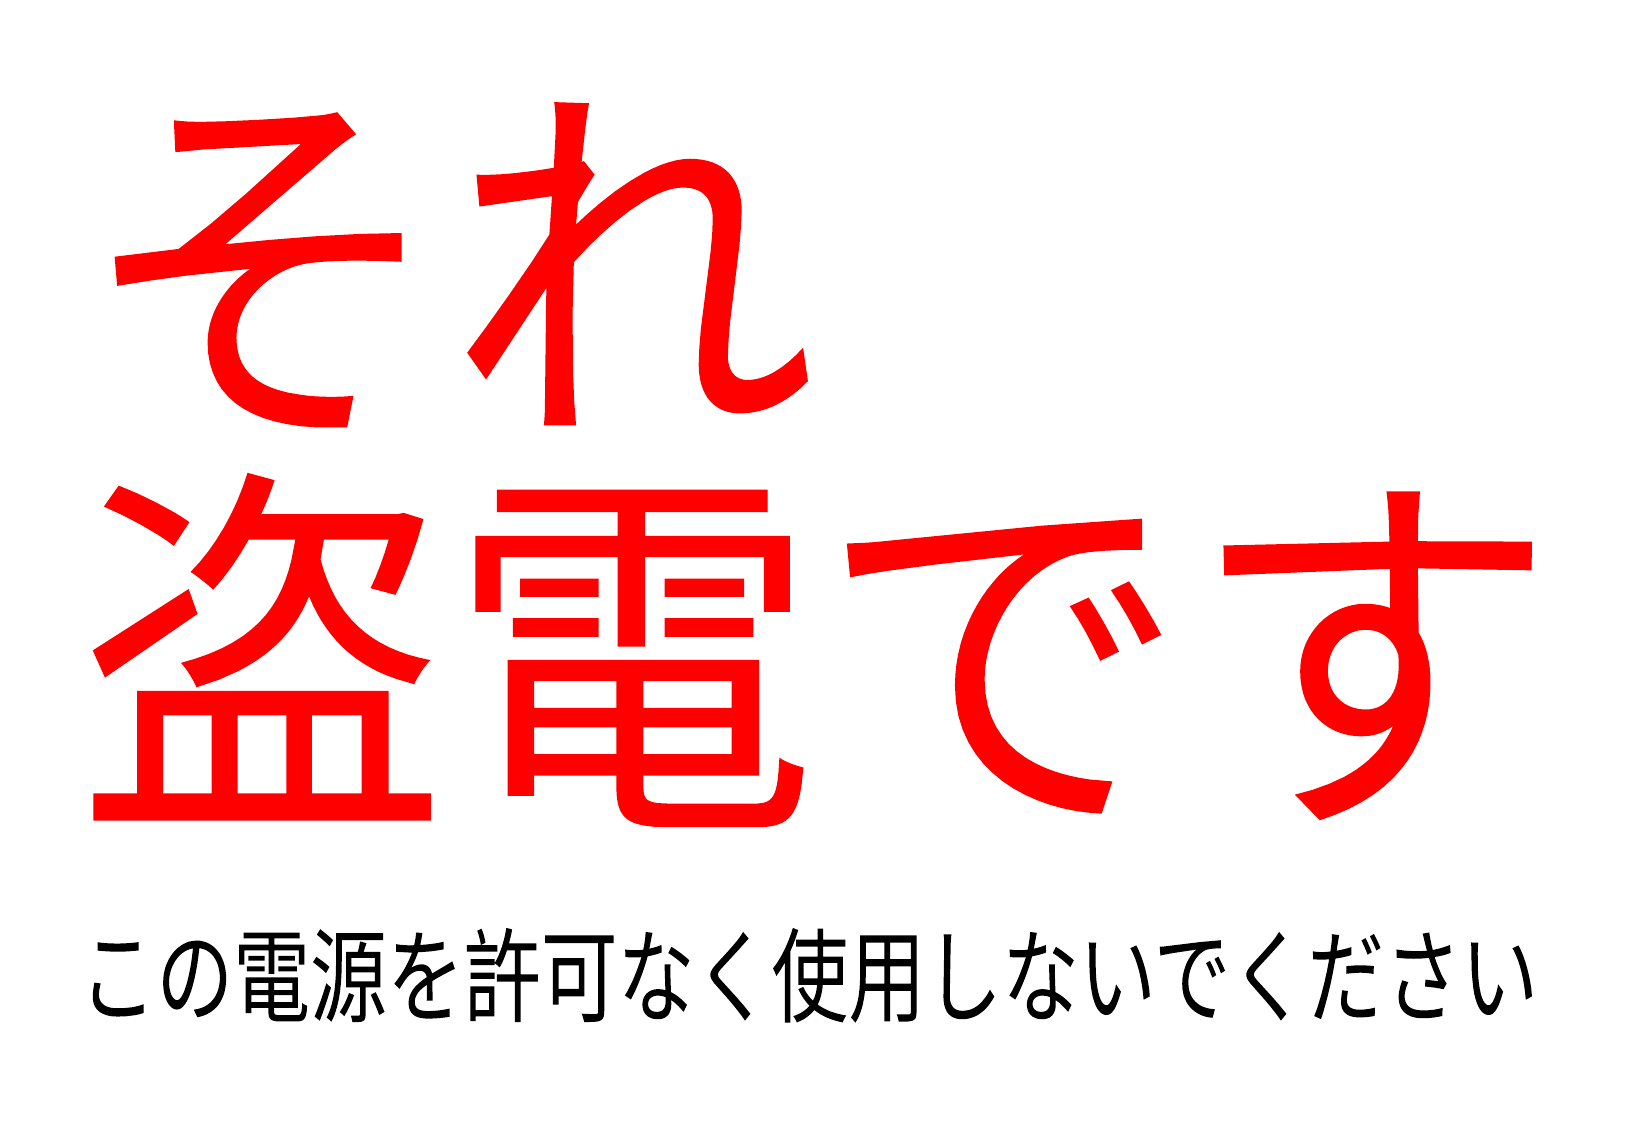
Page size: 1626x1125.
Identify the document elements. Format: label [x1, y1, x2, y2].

text_box [92, 101, 1533, 1024]
